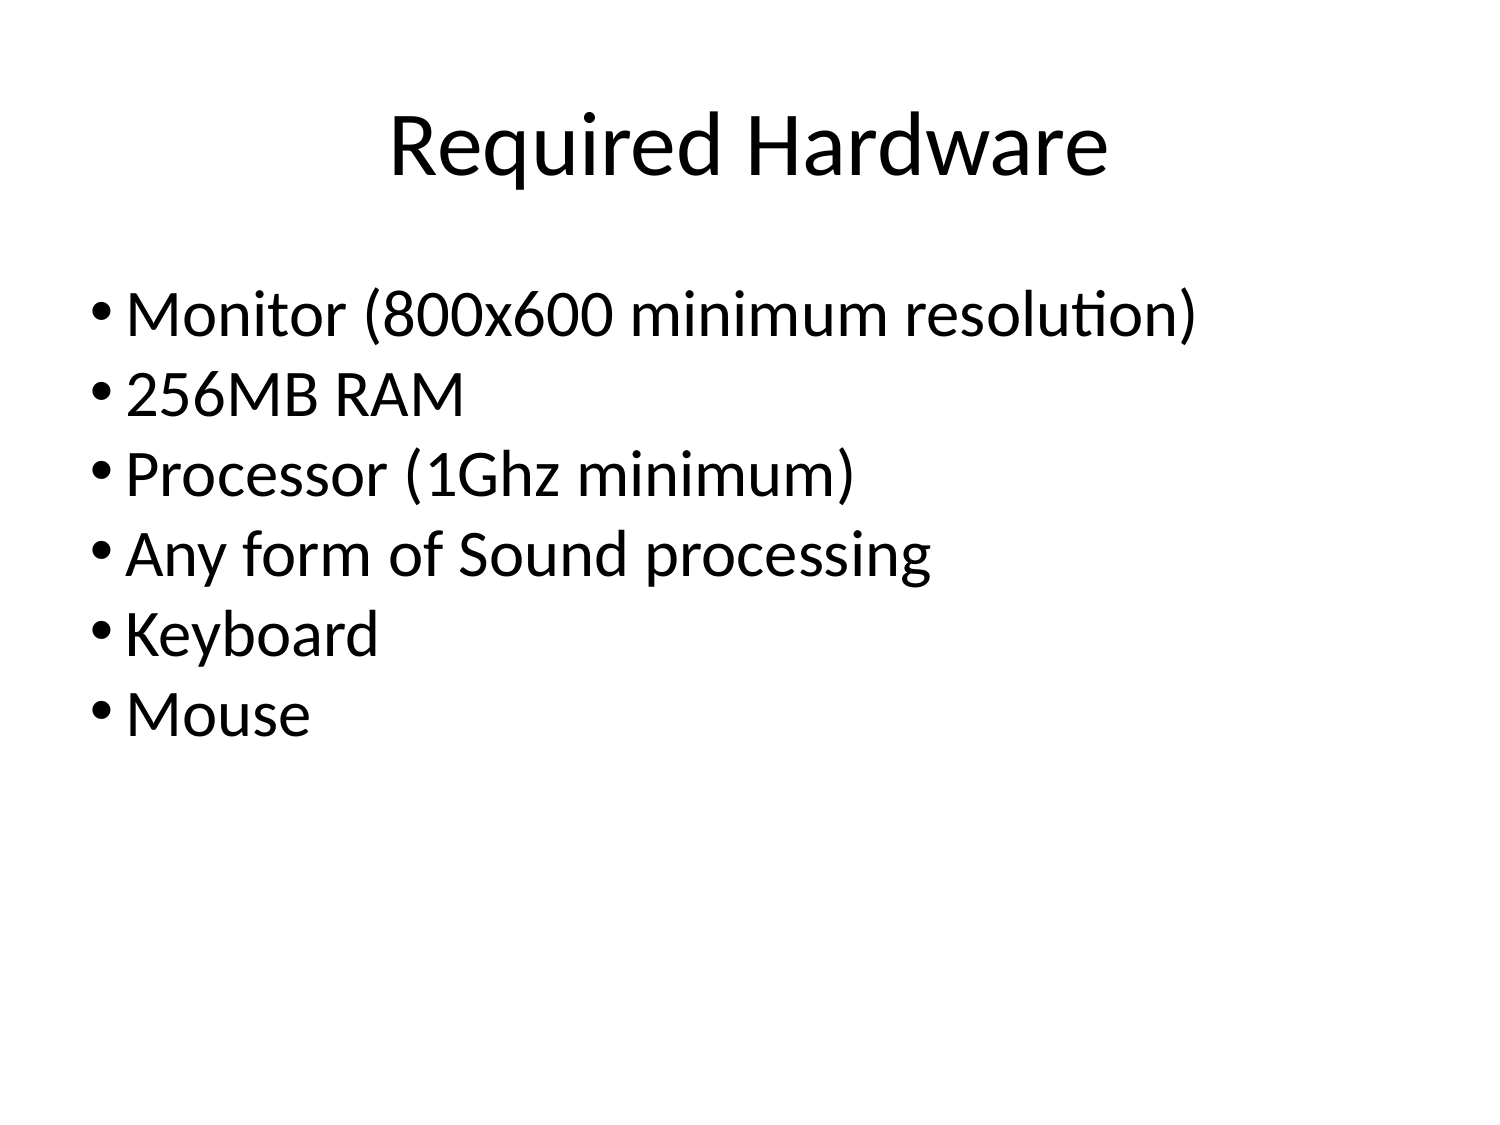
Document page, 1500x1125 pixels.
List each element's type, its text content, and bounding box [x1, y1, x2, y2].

text_box Required Hardware [75, 45, 1425, 233]
text_box Monitor (800x600 minimum resolution) 256MB RAM Processor (1Ghz minimum) Any form of Sound processing Keyboard Mouse [75, 262, 1425, 1005]
